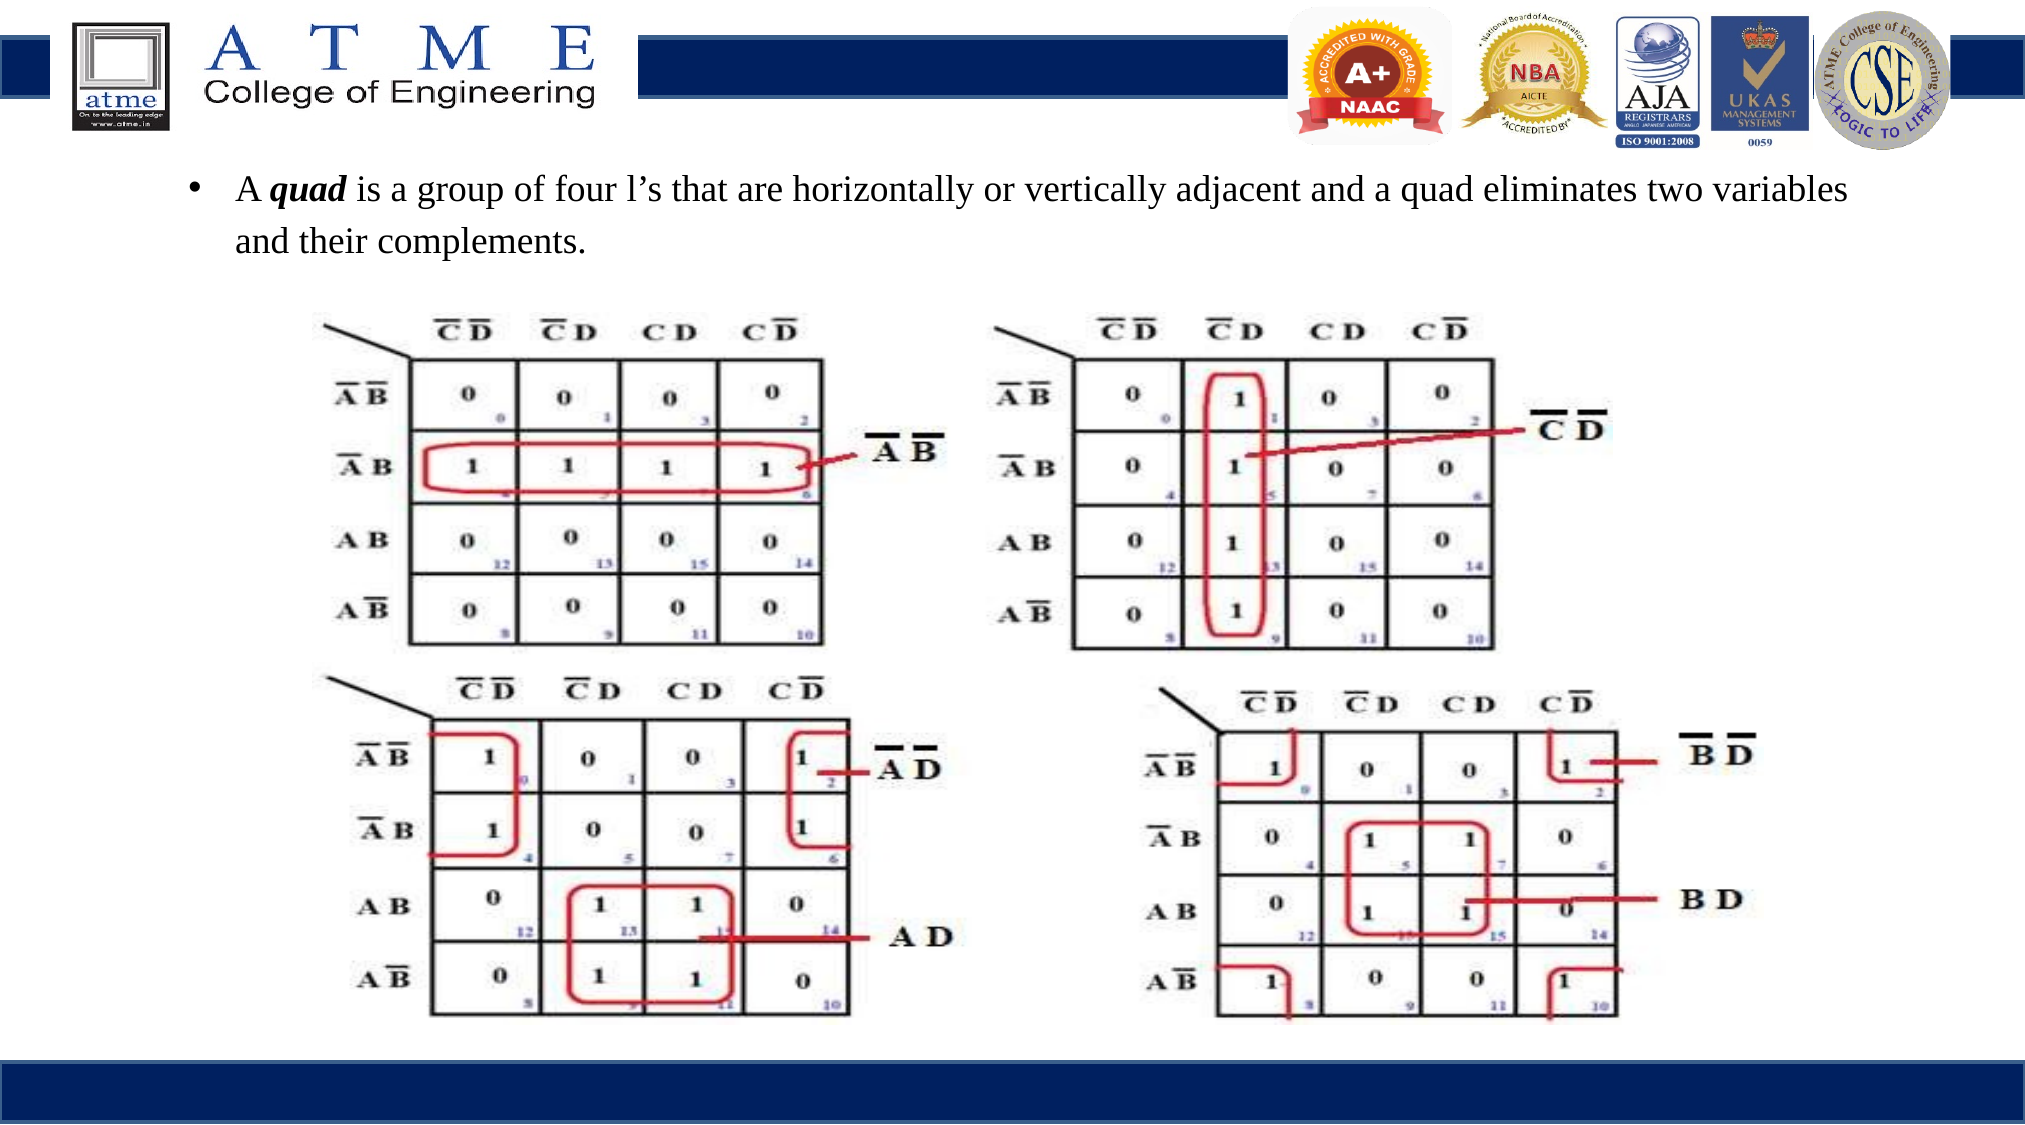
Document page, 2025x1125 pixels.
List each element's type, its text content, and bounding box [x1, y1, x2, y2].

picture [1287, 6, 1813, 149]
picture [50, 0, 638, 150]
picture [1814, 9, 1951, 149]
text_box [312, 312, 1765, 1026]
text_box A quad is a group of four l’s that are horizontally or vertically adjacent and a quad eliminates two variables and their complements. [162, 149, 1955, 269]
